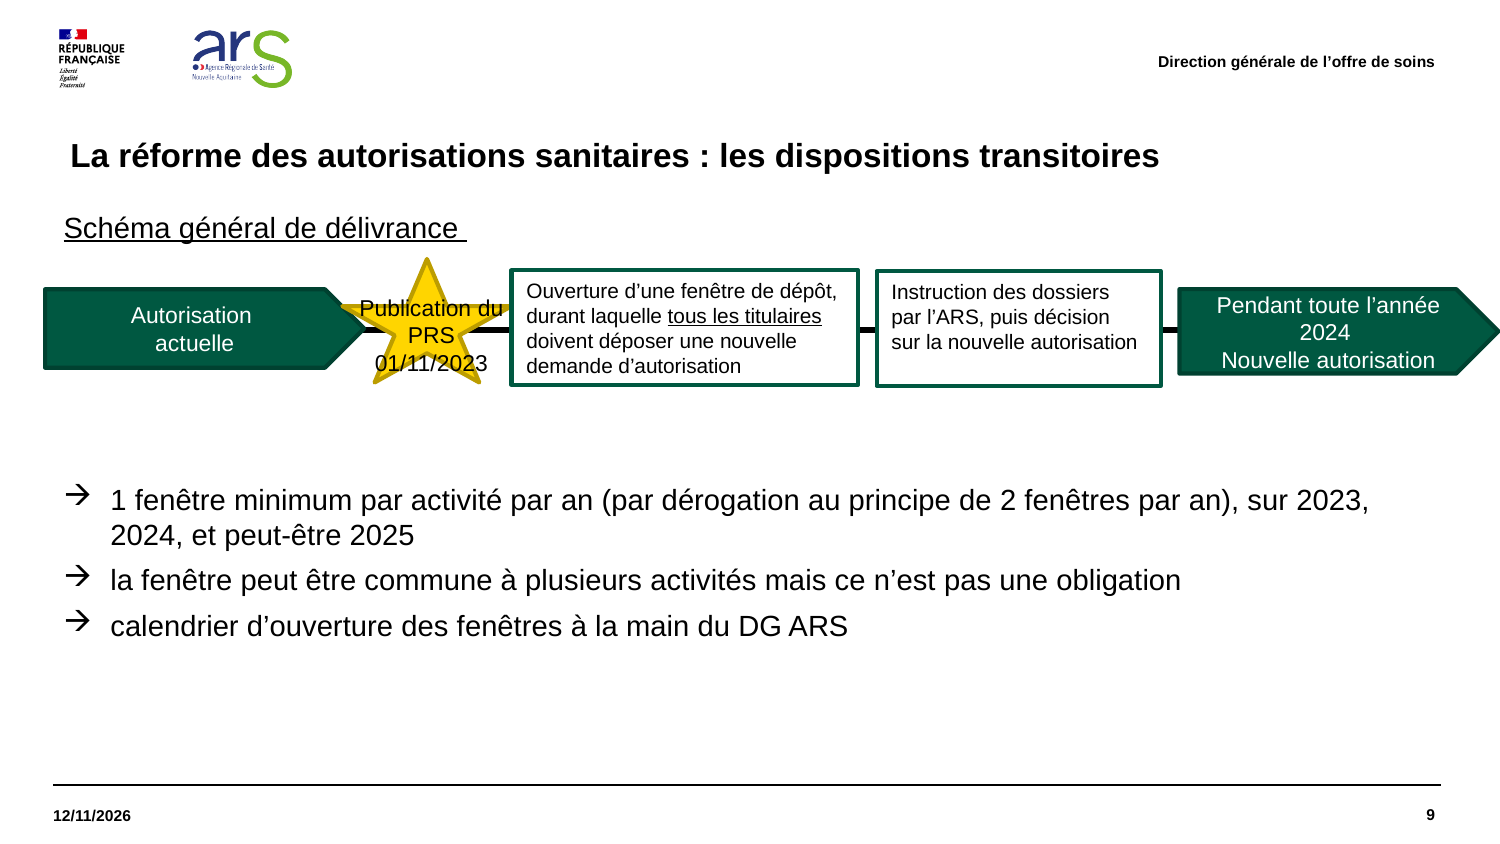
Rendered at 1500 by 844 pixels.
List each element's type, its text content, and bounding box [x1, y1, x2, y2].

picture [47, 17, 136, 107]
text_box Publication du PRS 01/11/2023 [340, 286, 509, 329]
list Schéma général de délivrance 1 fenêtre minimum par activité par an (par dérogation au principe de 2 fenêtres par an), sur 2023, 2024, et peut-être 2025 la fenêtre peut être commune à plusieurs activités mais ce n’est pas une obligation calendrier d’ouverture des fenêtres à la main du DG ARS [48, 339, 1431, 815]
text_box Ouverture d’une fenêtre de dépôt, durant laquelle tous les titulaires doivent déposer une nouvelle demande d’autorisation [509, 339, 860, 387]
text_box Publication du PRS 01/11/2023 [340, 339, 509, 384]
text_box Autorisation actuelle [43, 287, 340, 370]
text_box Instruction des dossiers par l’ARS, puis décision sur la nouvelle autorisation [875, 339, 1163, 388]
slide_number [53, 815, 246, 844]
list Schéma général de délivrance 1 fenêtre minimum par activité par an (par dérogation au principe de 2 fenêtres par an), sur 2023, 2024, et peut-être 2025 la fenêtre peut être commune à plusieurs activités mais ce n’est pas une obligation calendrier d’ouverture des fenêtres à la main du DG ARS [48, 209, 1431, 327]
text_box [413, 256, 441, 286]
slide_number 9 [1213, 784, 1436, 844]
picture [192, 30, 292, 88]
text_box Pendant toute l’année 2024 Nouvelle autorisation [1177, 287, 1500, 376]
text_box Ouverture d’une fenêtre de dépôt, durant laquelle tous les titulaires doivent déposer une nouvelle demande d’autorisation [509, 268, 860, 329]
title La réforme des autorisations sanitaires : les dispositions transitoires [53, 112, 1436, 201]
text_box Instruction des dossiers par l’ARS, puis décision sur la nouvelle autorisation [875, 269, 1163, 329]
footer Direction générale de l’offre de soins [470, 32, 1436, 92]
